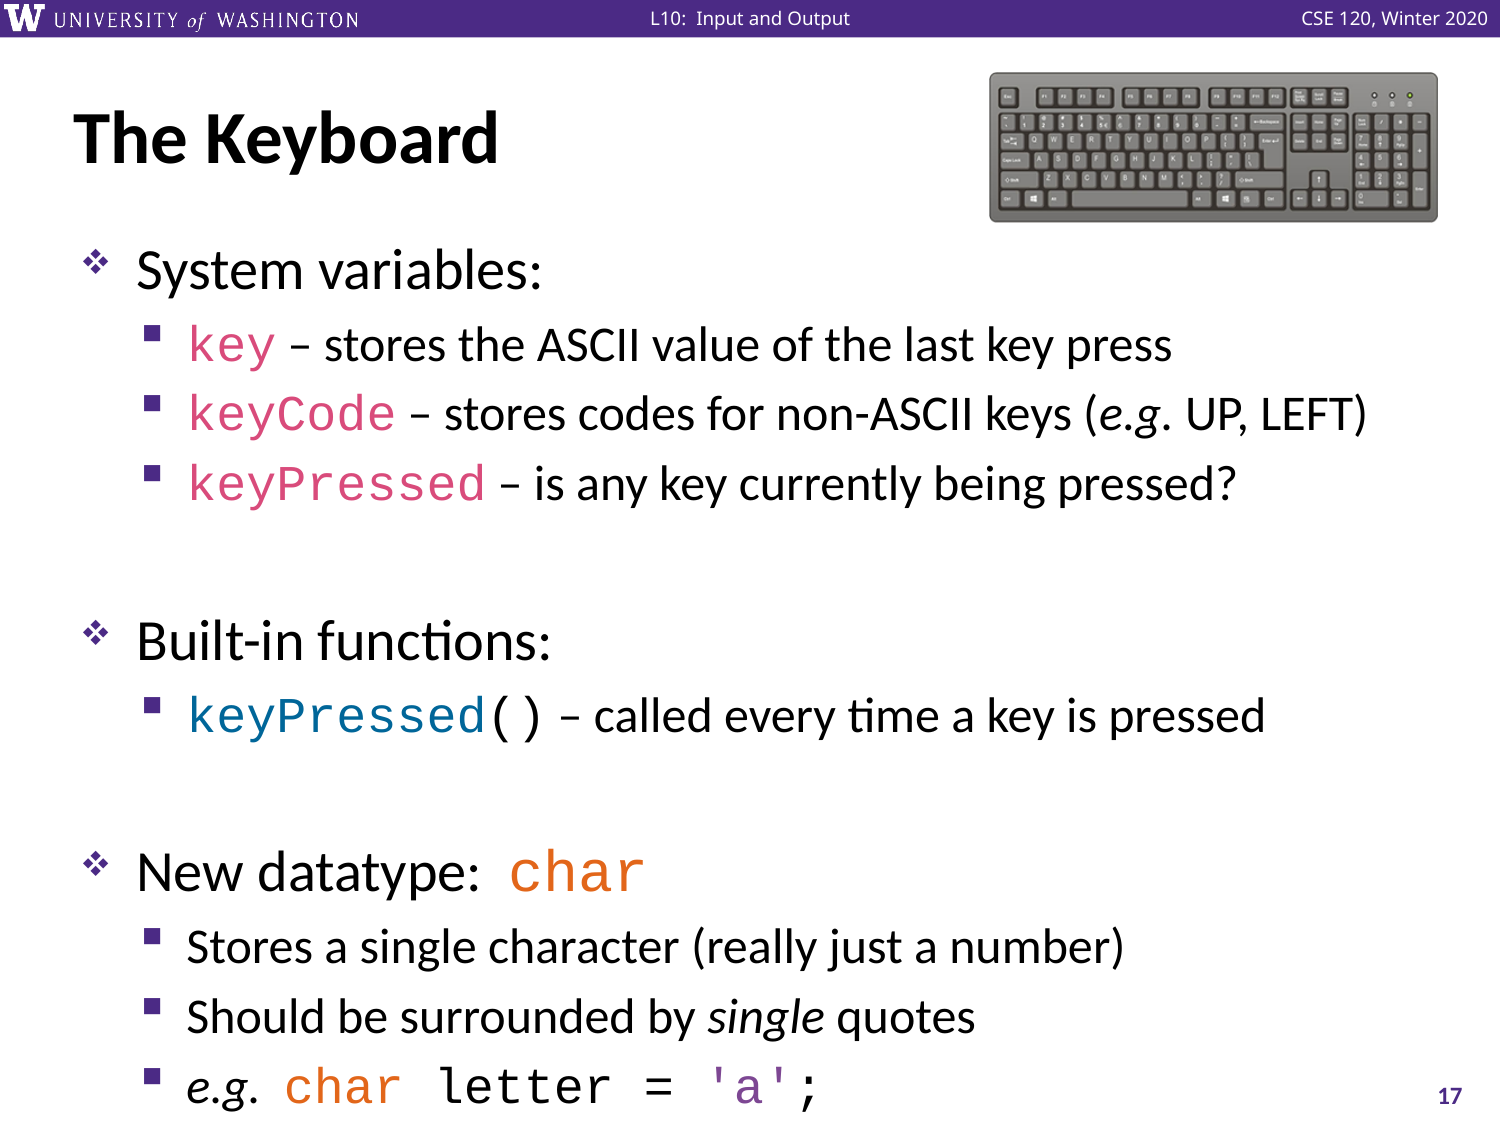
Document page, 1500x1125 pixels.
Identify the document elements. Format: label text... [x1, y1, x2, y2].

title The Keyboard [58, 71, 988, 197]
picture [4, 4, 358, 32]
picture [989, 72, 1438, 223]
list System variables: key – stores the ASCII value of the last key press keyCode – stores codes for non-ASCII keys (e.g. UP, LEFT) keyPressed – is any key currently being pressed? Built-in functions: keyPressed() – called every time a key is pressed New datatype: char Stores a single character (really just a number) Should be surrounded by single quotes e.g. char letter = 'a'; [64, 223, 1438, 1040]
slide_number 17 [1400, 1065, 1500, 1125]
